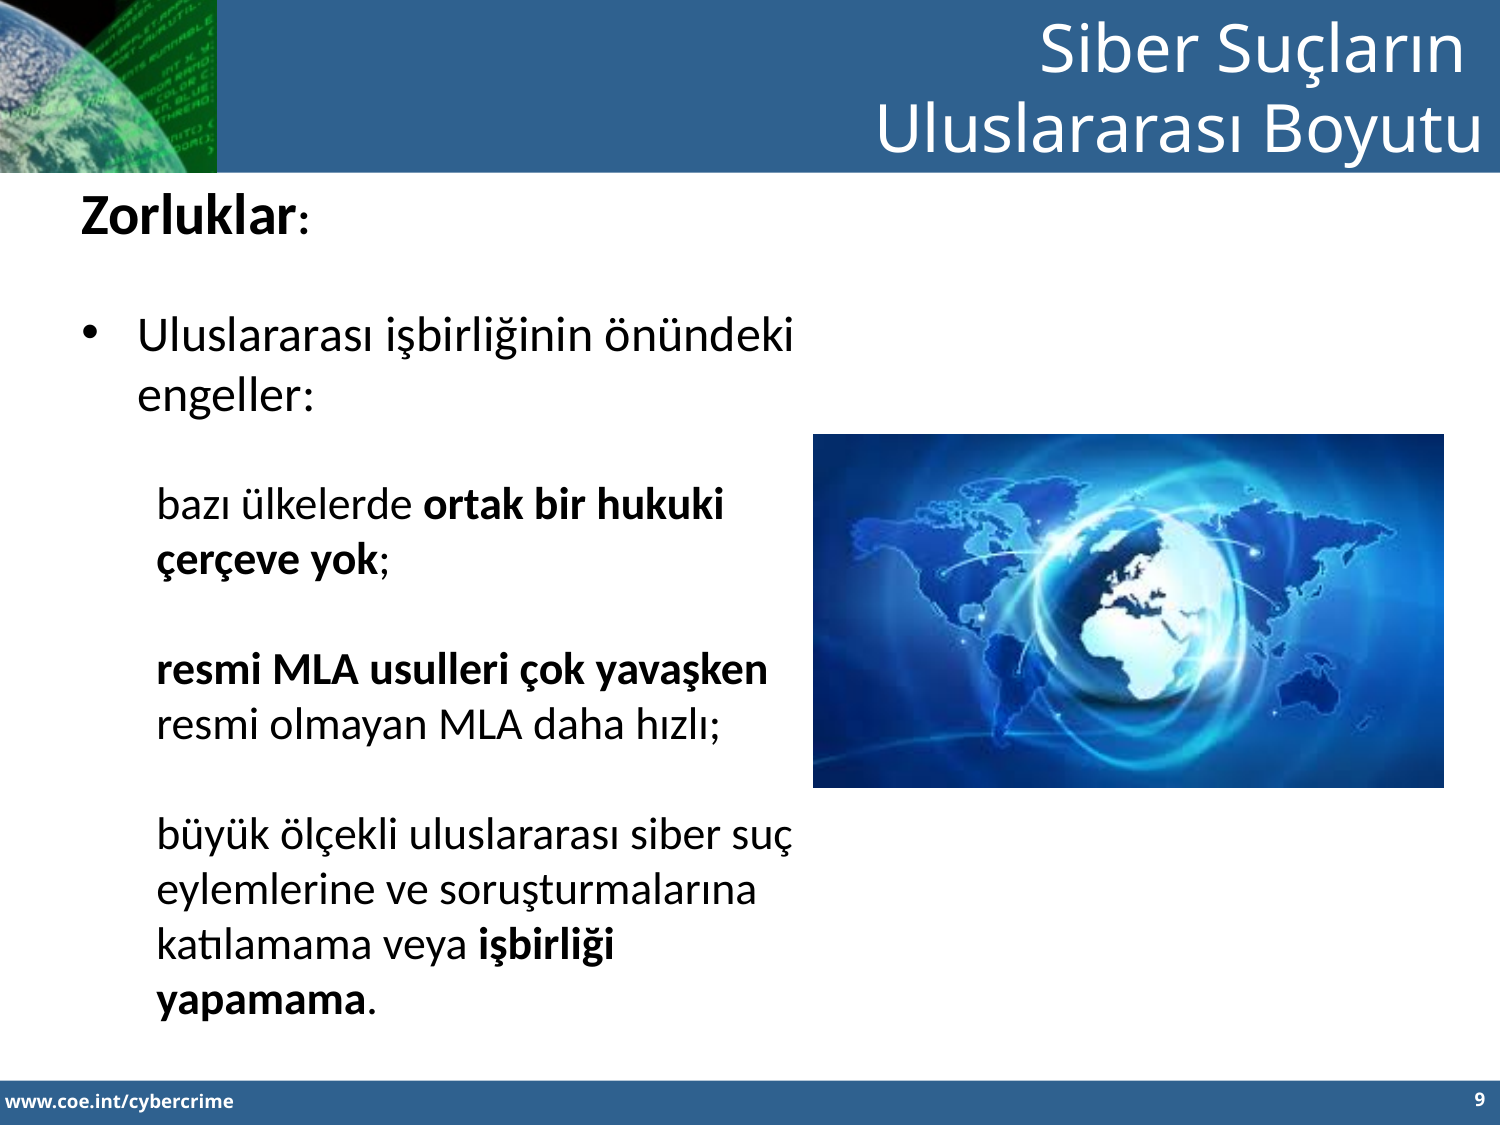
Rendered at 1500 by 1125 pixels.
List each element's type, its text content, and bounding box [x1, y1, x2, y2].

slide_number 9 [1149, 1079, 1500, 1125]
text_box Zorluklar: Uluslararası işbirliğinin önündeki engeller: bazı ülkelerde ortak bir hukuki çerçeve yok; resmi MLA usulleri çok yavaşken resmi olmayan MLA daha hızlı; büyük ölçekli uluslararası siber suç eylemlerine ve soruşturmalarına katılamama veya işbirliği yapamama. [66, 99, 817, 1032]
picture [813, 434, 1444, 788]
picture [0, 1, 217, 173]
text_box Siber Suçların Uluslararası Boyutu [329, 9, 1500, 162]
